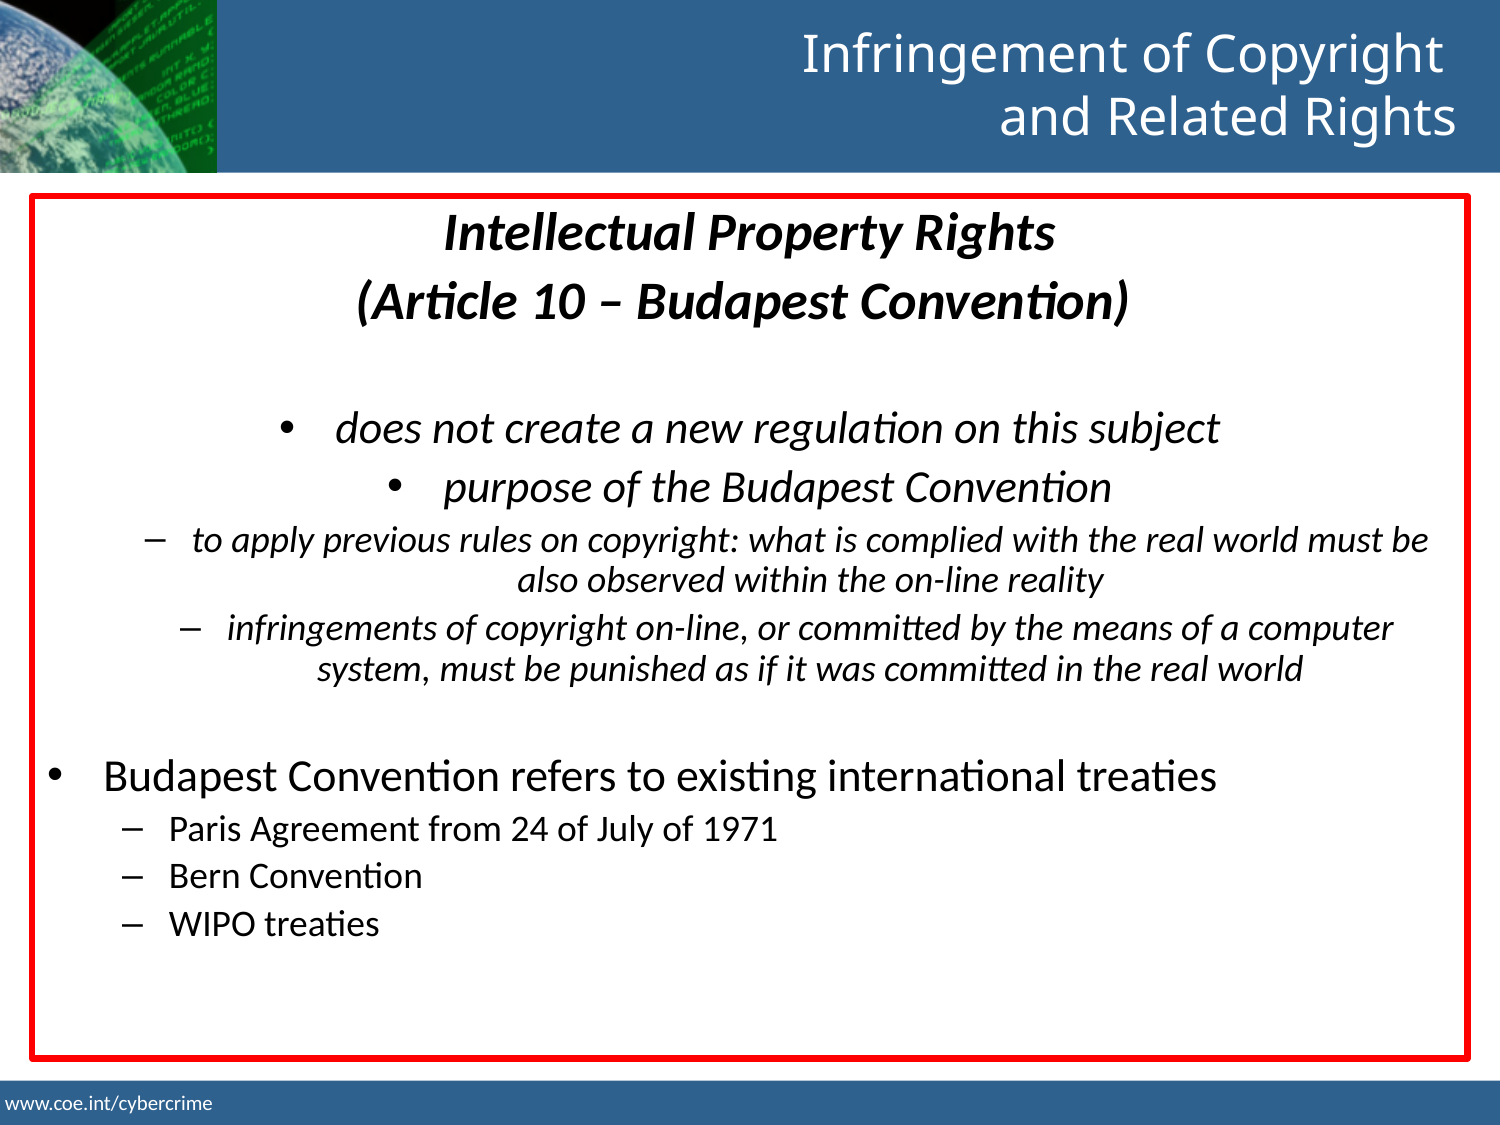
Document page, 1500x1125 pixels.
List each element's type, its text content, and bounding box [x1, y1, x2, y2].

picture [0, 0, 217, 173]
text_box Infringement of Copyright and Related Rights [220, 13, 1473, 154]
text_box Intellectual Property Rights (Article 10 – Budapest Convention) does not create a new regulation on this subject purpose of the Budapest Convention to apply previous rules on copyright: what is complied with the real world must be also observed within the on-line reality infringements of copyright on-line, or committed by the means of a computer system, must be punished as if it was committed in the real world Budapest Convention refers to existing international treaties Paris Agreement from 24 of July of 1971 Bern Convention WIPO treaties [32, 196, 1468, 1059]
